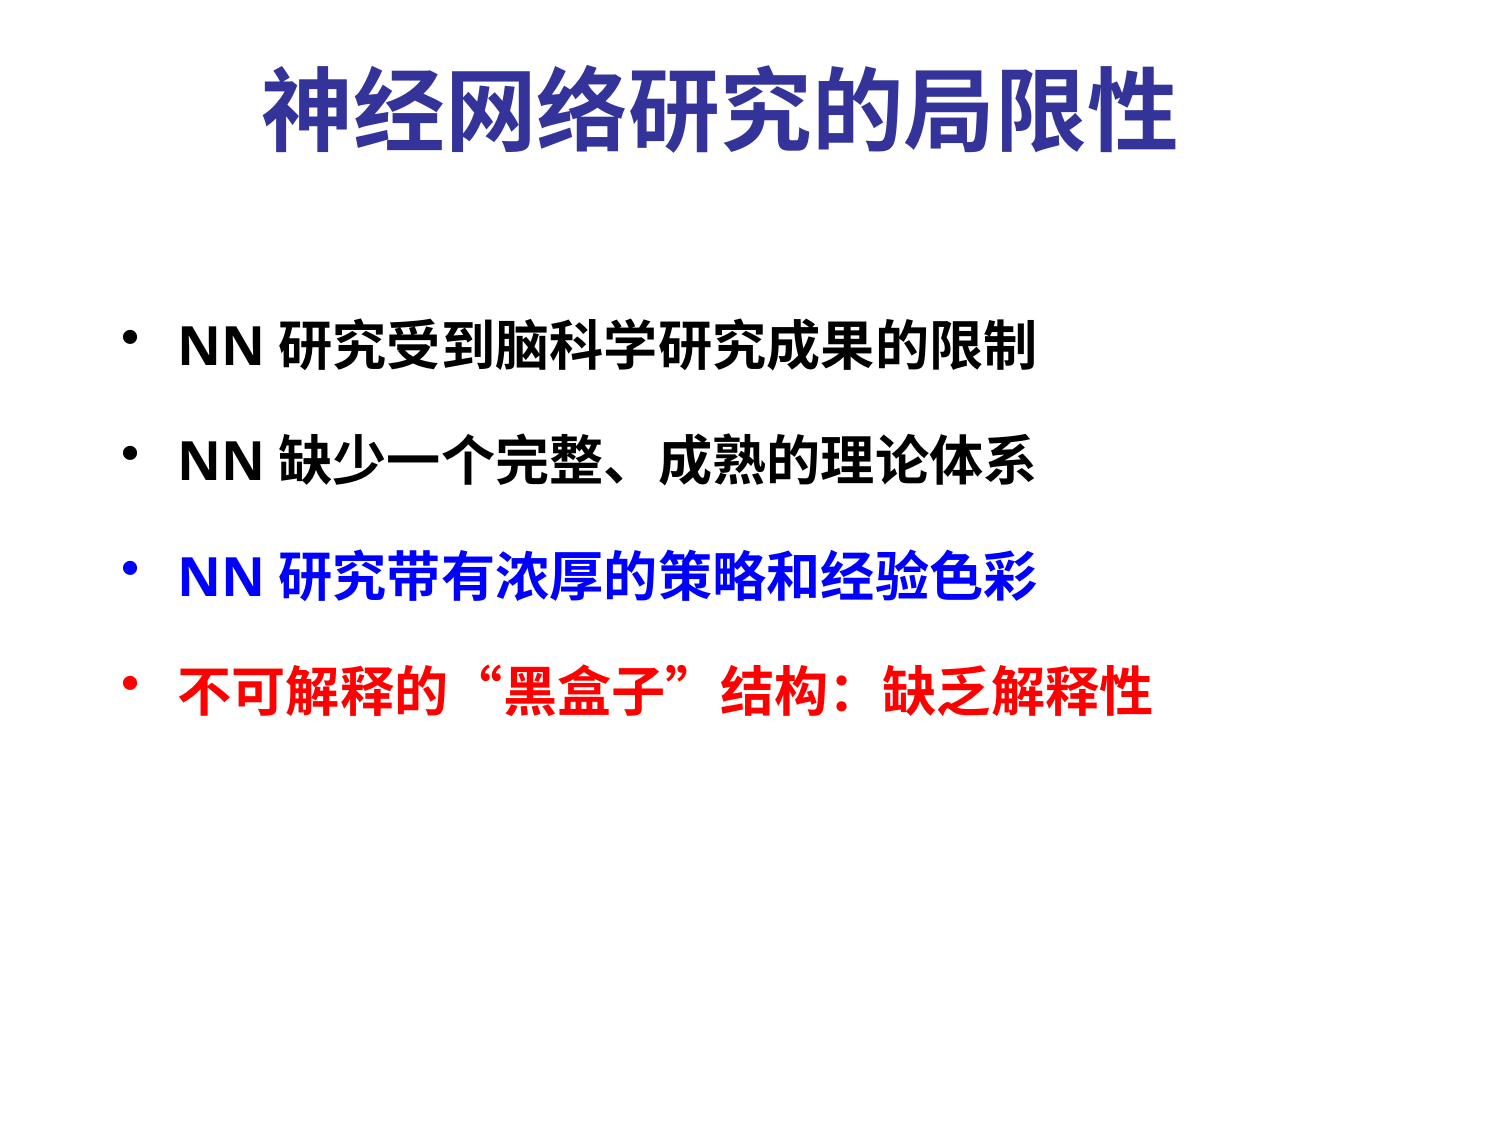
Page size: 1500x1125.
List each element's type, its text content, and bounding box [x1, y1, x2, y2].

list NN研究受到脑科学研究成果的限制 NN缺少一个完整、成熟的理论体系 NN研究带有浓厚的策略和经验色彩 不可解释的“黑盒子”结构：缺乏解释性 [106, 290, 1383, 863]
title 神经网络研究的局限性 [100, 66, 1341, 151]
